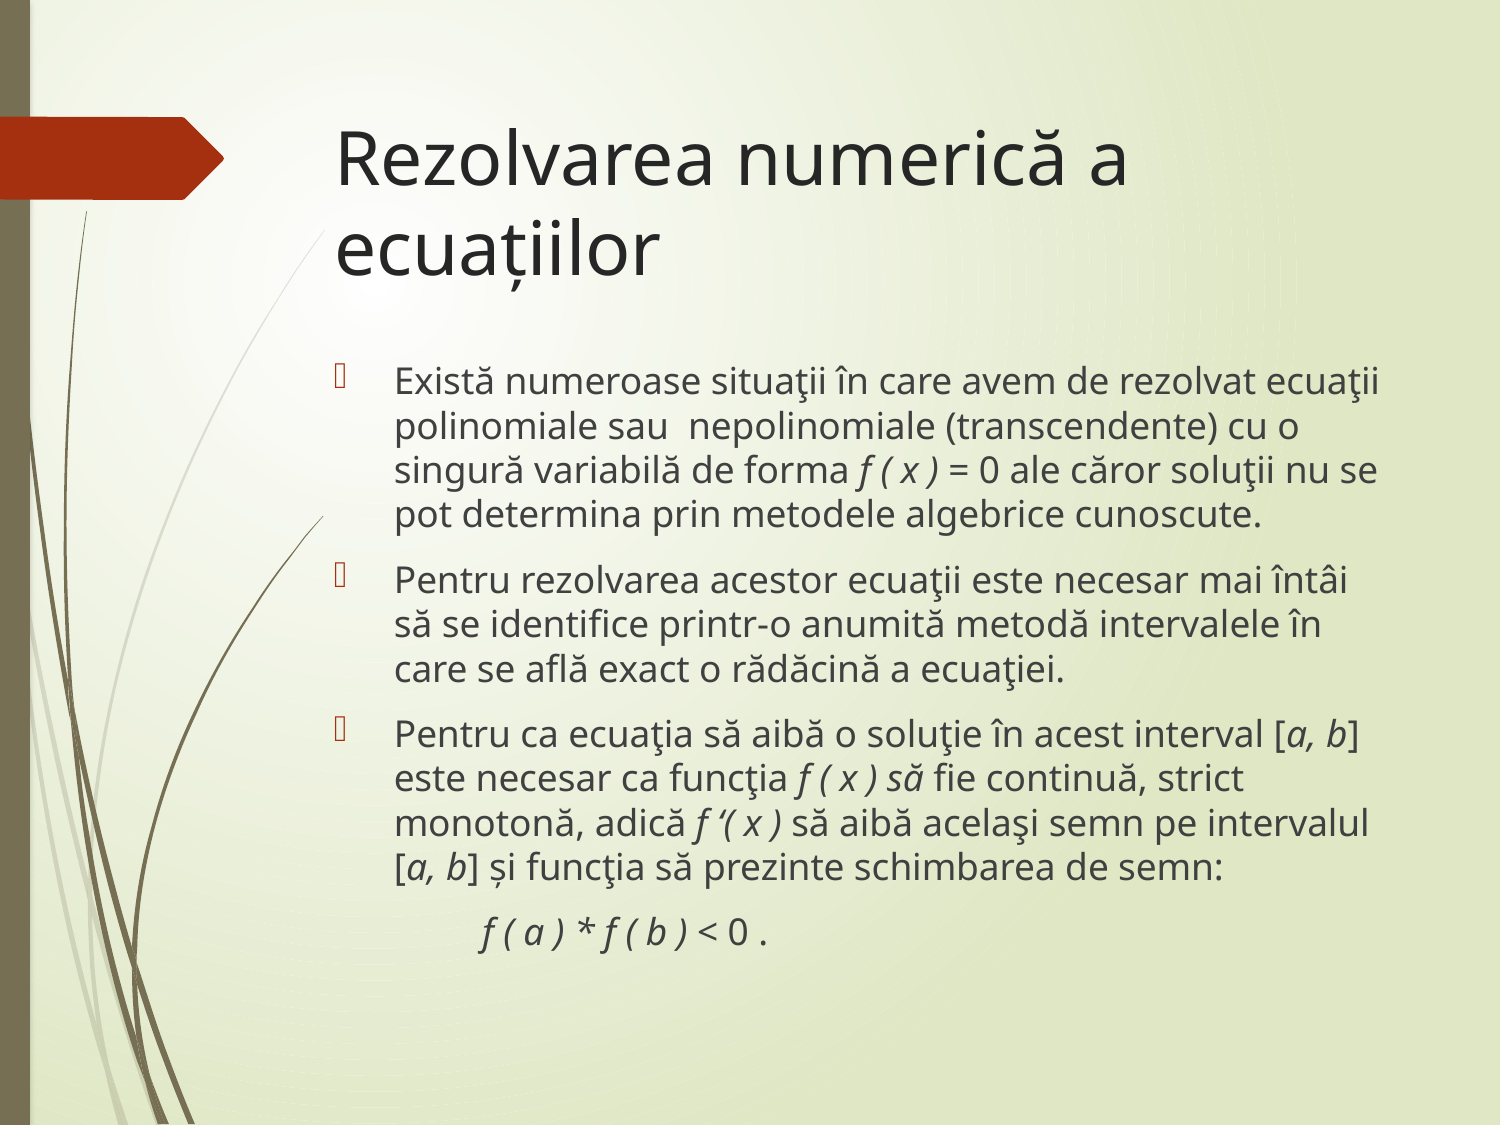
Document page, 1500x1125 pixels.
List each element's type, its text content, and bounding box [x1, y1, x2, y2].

list Există numeroase situaţii în care avem de rezolvat ecuaţii polinomiale sau nepolinomiale (transcendente) cu o singură variabilă de forma f ( x ) = 0 ale căror soluţii nu se pot determina prin metodele algebrice cunoscute. Pentru rezolvarea acestor ecuaţii este necesar mai întâi să se identifice printr-o anumită metodă intervalele în care se află exact o rădăcină a ecuaţiei. Pentru ca ecuaţia să aibă o soluţie în acest interval [a, b] este necesar ca funcţia f ( x ) să fie continuă, strict monotonă, adică f ‘( x ) să aibă acelaşi semn pe intervalul [a, b] şi funcţia să prezinte schimbarea de semn: f ( a ) * f ( b ) < 0 . [318, 350, 1400, 970]
title Rezolvarea numerică a ecuaţiilor [319, 102, 1400, 313]
